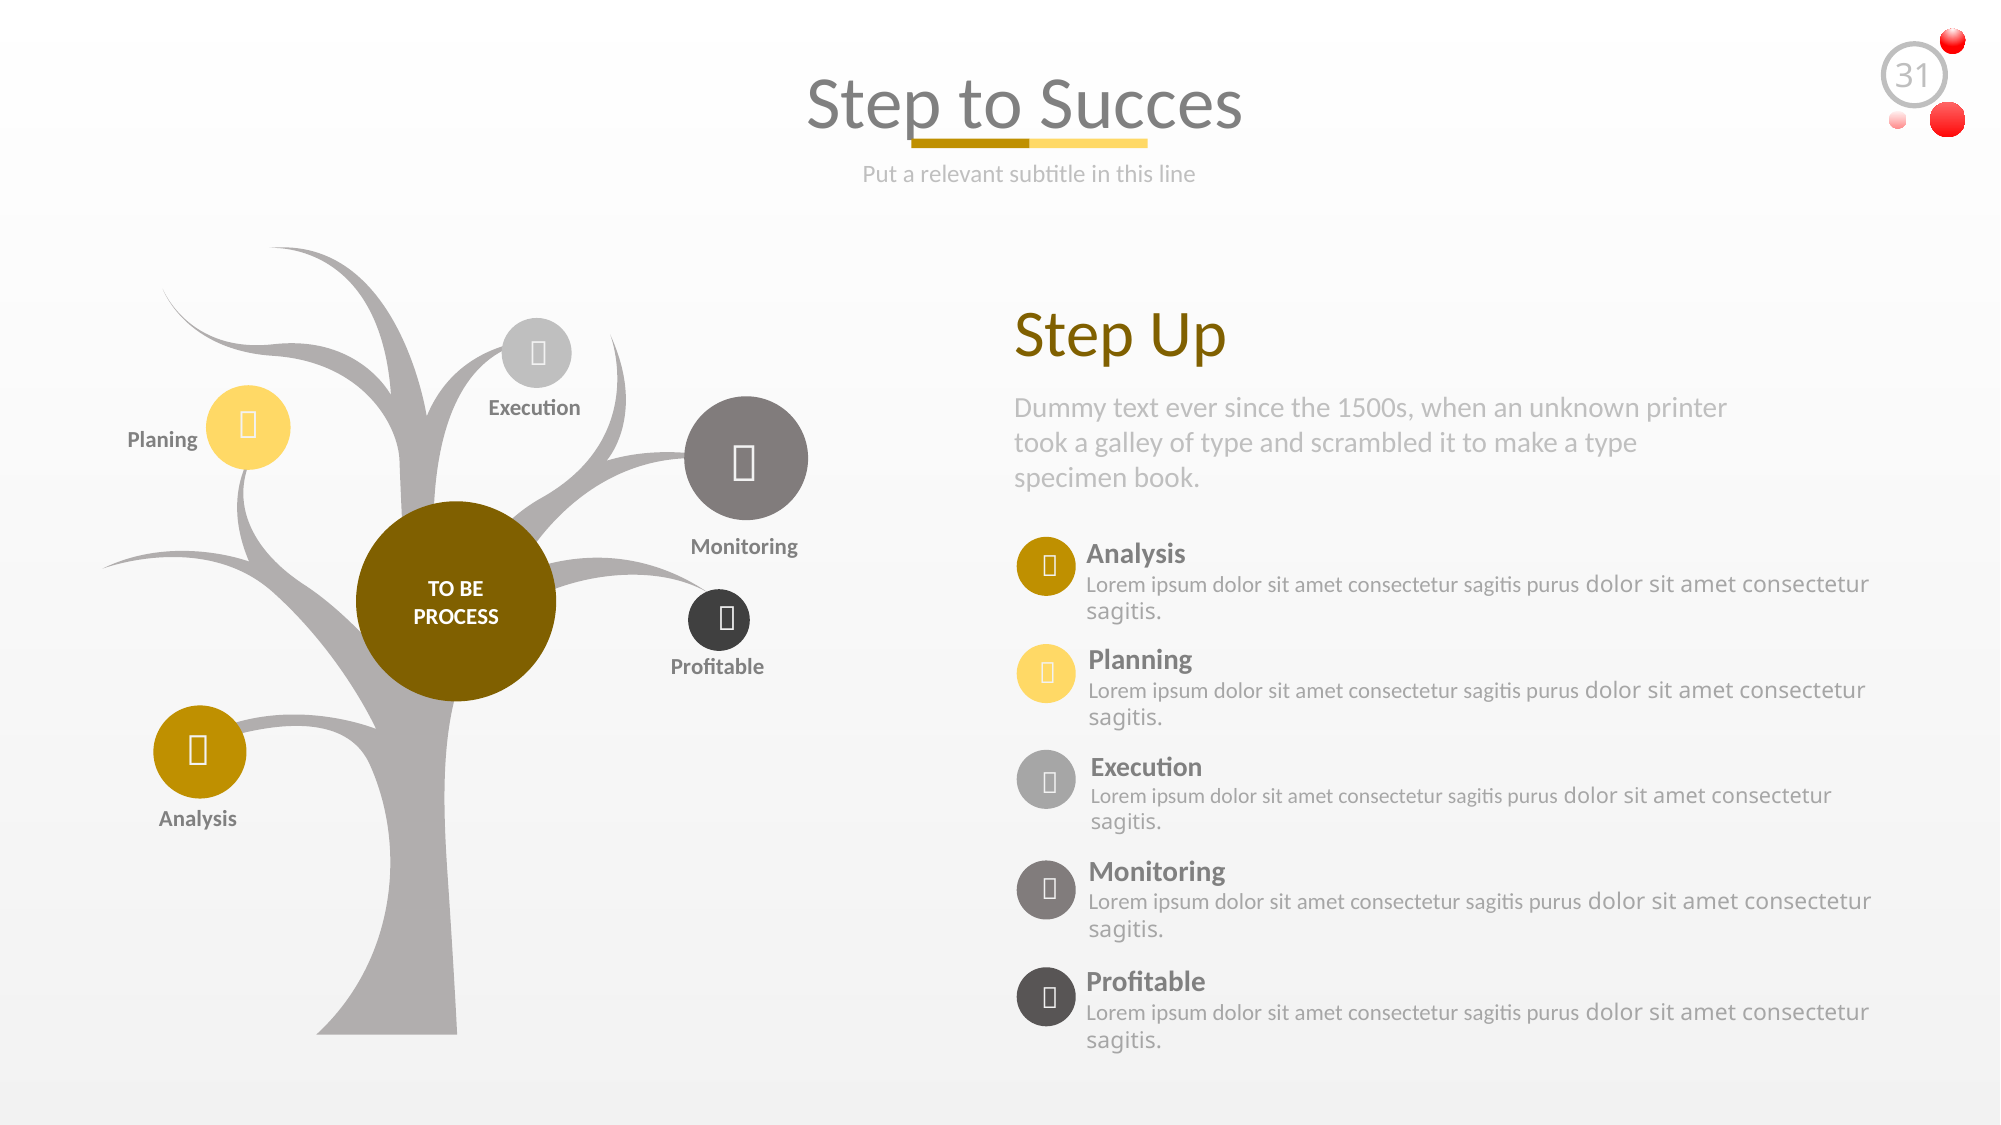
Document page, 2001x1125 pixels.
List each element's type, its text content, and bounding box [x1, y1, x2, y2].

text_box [47, 385, 850, 850]
text_box [162, 288, 385, 385]
text_box [269, 247, 420, 385]
text_box [316, 850, 458, 1035]
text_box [1071, 525, 1894, 1067]
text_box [501, 317, 572, 388]
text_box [684, 396, 809, 521]
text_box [153, 705, 247, 799]
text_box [1016, 536, 1071, 1027]
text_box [1876, 28, 1966, 138]
text_box Step to Succes [597, 1, 1454, 152]
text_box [911, 138, 1148, 149]
text_box [610, 334, 626, 385]
text_box [445, 346, 501, 385]
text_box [688, 589, 750, 651]
text_box Step Up Dummy text ever since the 1500s, when an unknown printer took a galley of type and scrambled it to make a type specimen book. [999, 282, 1744, 529]
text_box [205, 385, 291, 470]
text_box Put a relevant subtitle in this line [792, 142, 1267, 202]
